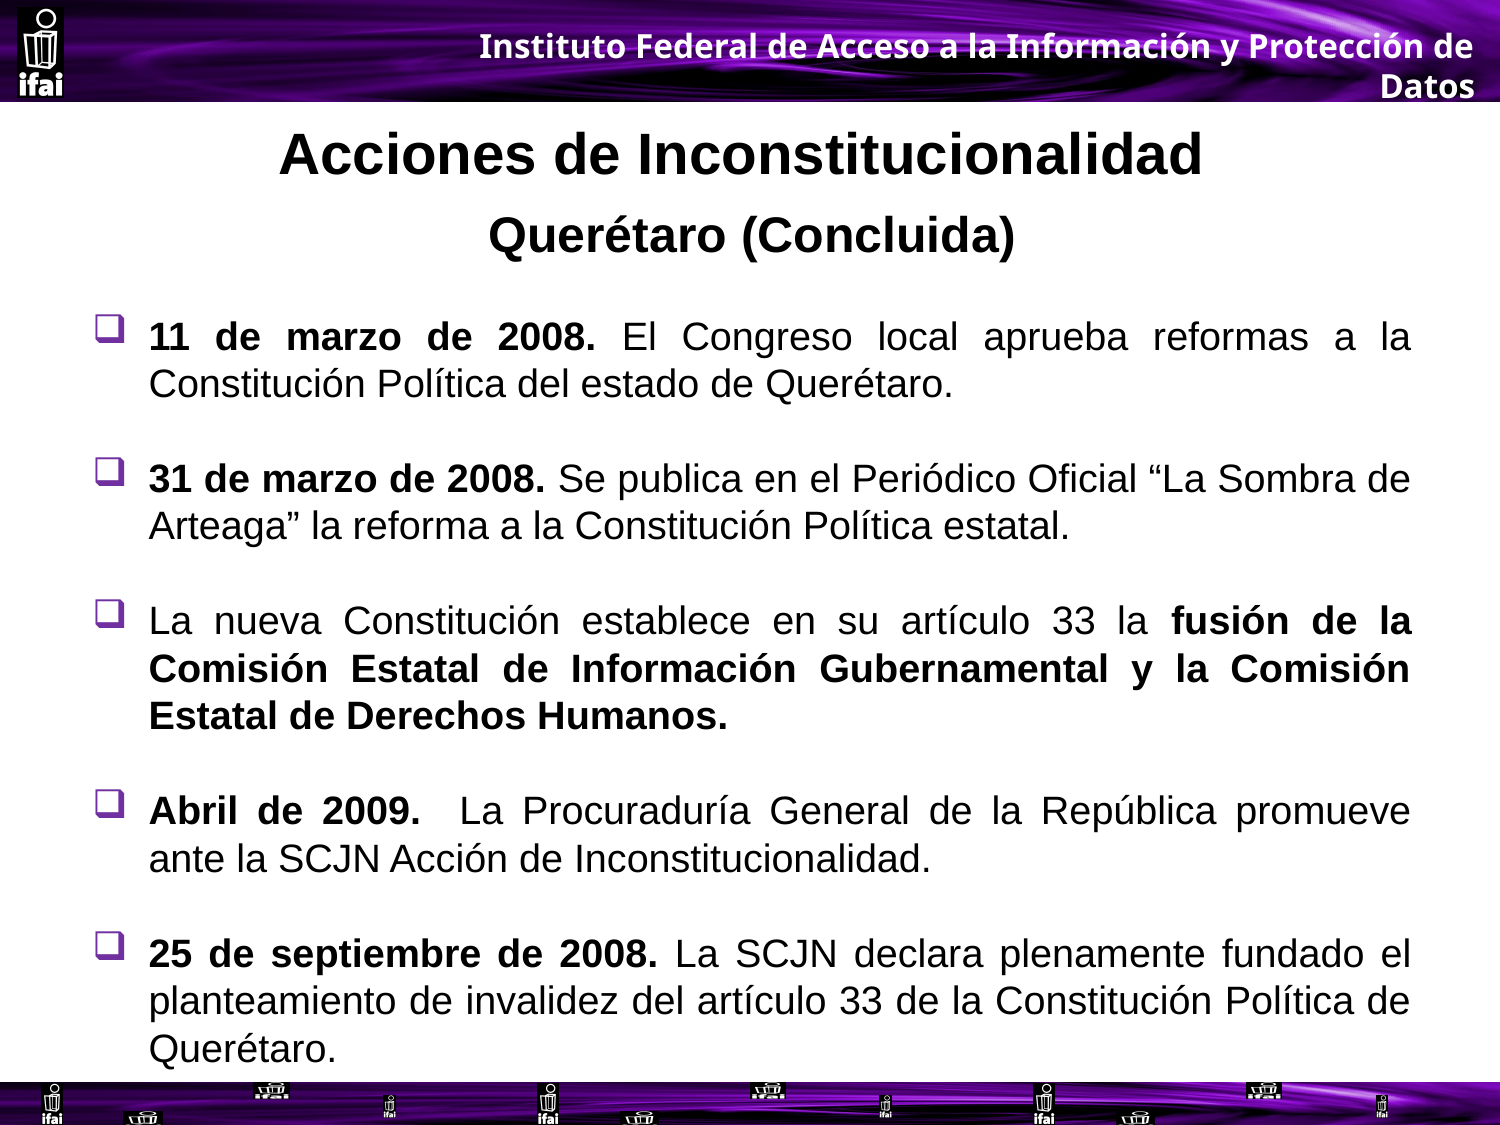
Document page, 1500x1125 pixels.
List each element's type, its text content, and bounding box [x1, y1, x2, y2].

list Querétaro (Concluida) 11 de marzo de 2008. El Congreso local aprueba reformas a la Constitución Política del estado de Querétaro. 31 de marzo de 2008. Se publica en el Periódico Oficial “La Sombra de Arteaga” la reforma a la Constitución Política estatal. La nueva Constitución establece en su artículo 33 la fusión de la Comisión Estatal de Información Gubernamental y la Comisión Estatal de Derechos Humanos. Abril de 2009. La Procuraduría General de la República promueve ante la SCJN Acción de Inconstitucionalidad. 25 de septiembre de 2008. La SCJN declara plenamente fundado el planteamiento de invalidez del artículo 33 de la Constitución Política de Querétaro. [77, 195, 1428, 1064]
picture [0, 0, 1500, 102]
picture [0, 1082, 1500, 1125]
title Acciones de Inconstitucionalidad [233, 113, 1250, 189]
